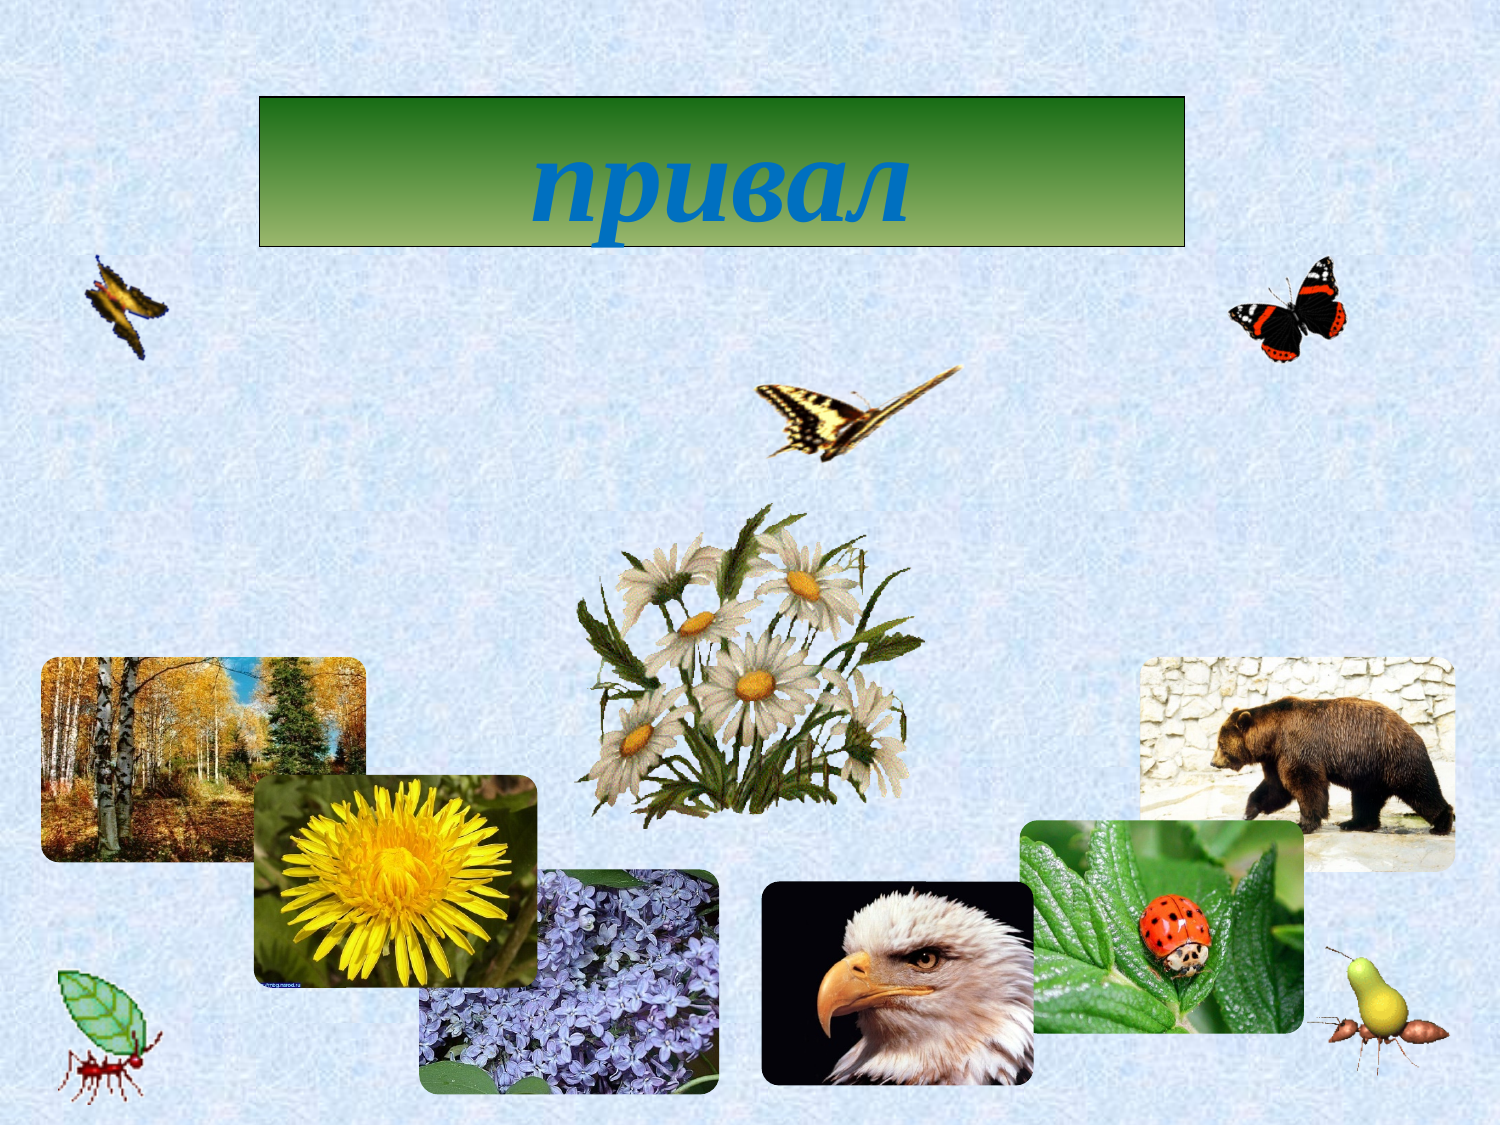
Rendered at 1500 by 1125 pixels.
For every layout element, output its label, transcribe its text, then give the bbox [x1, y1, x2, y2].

text_box привал [259, 96, 1185, 247]
picture [0, 0, 1500, 1125]
